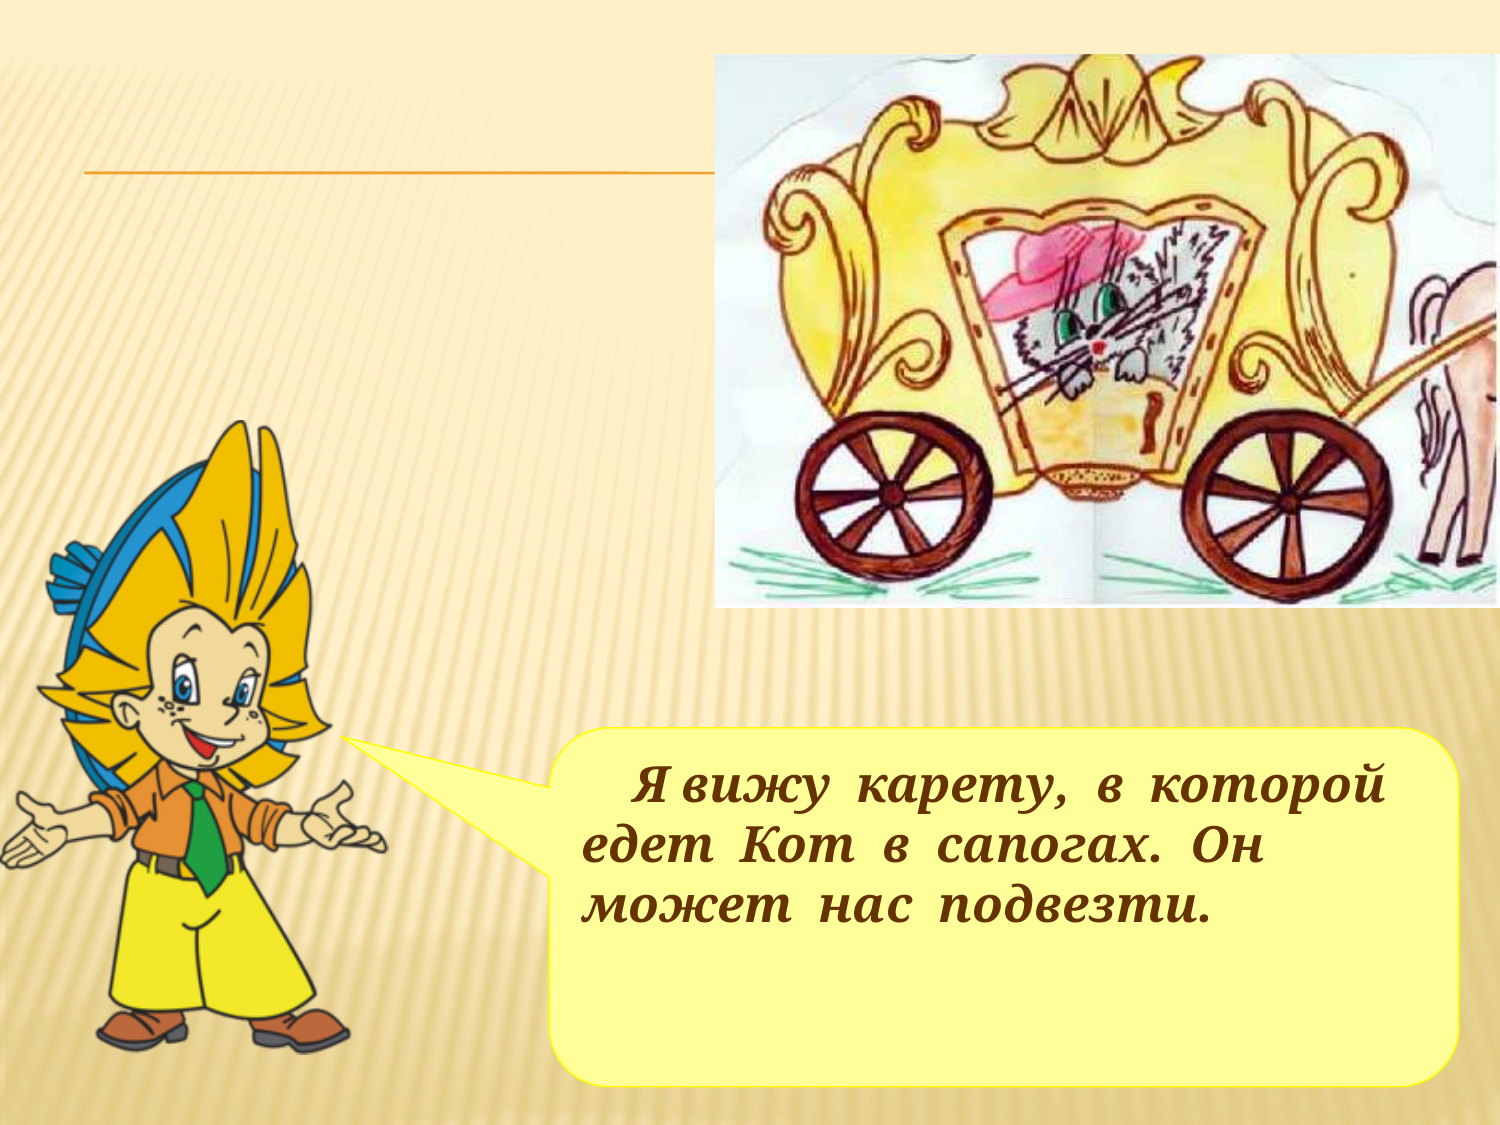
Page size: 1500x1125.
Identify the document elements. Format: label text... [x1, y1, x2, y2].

picture [0, 420, 389, 1055]
text_box Я вижу карету, в которой едет Кот в сапогах. Он может нас подвезти. [397, 727, 1459, 1087]
picture [714, 54, 1500, 608]
